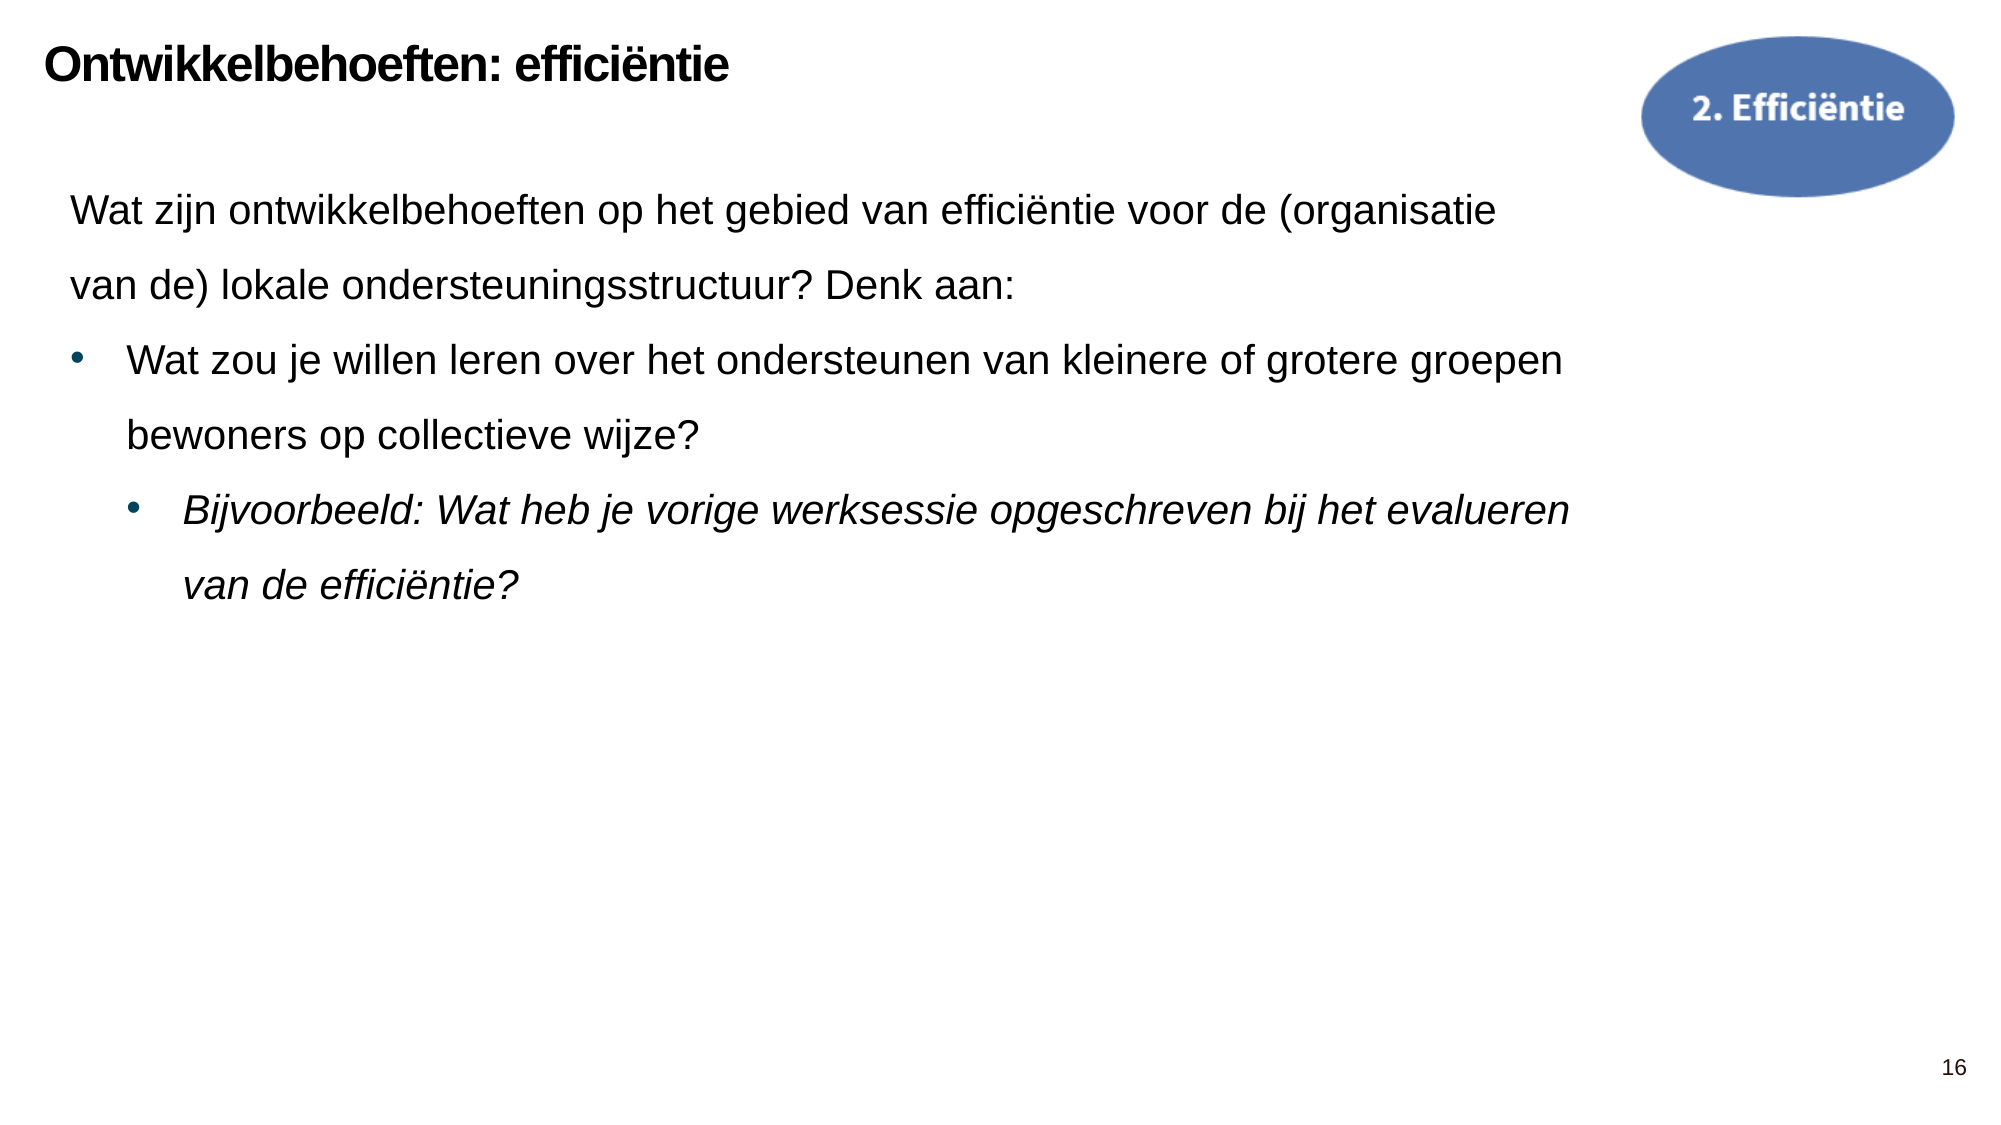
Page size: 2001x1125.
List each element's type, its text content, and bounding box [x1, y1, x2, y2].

slide_number 16 [1932, 1043, 2000, 1090]
text_box Wat zijn ontwikkelbehoeften op het gebied van efficiëntie voor de (organisatie van de) lokale ondersteuningsstructuur? Denk aan: Wat zou je willen leren over het ondersteunen van kleinere of grotere groepen bewoners op collectieve wijze? Bijvoorbeeld: Wat heb je vorige werksessie opgeschreven bij het evalueren van de efficiëntie? [62, 153, 1580, 615]
picture [1630, 22, 1965, 210]
text_box Ontwikkelbehoeften: efficiëntie [35, 34, 1630, 111]
